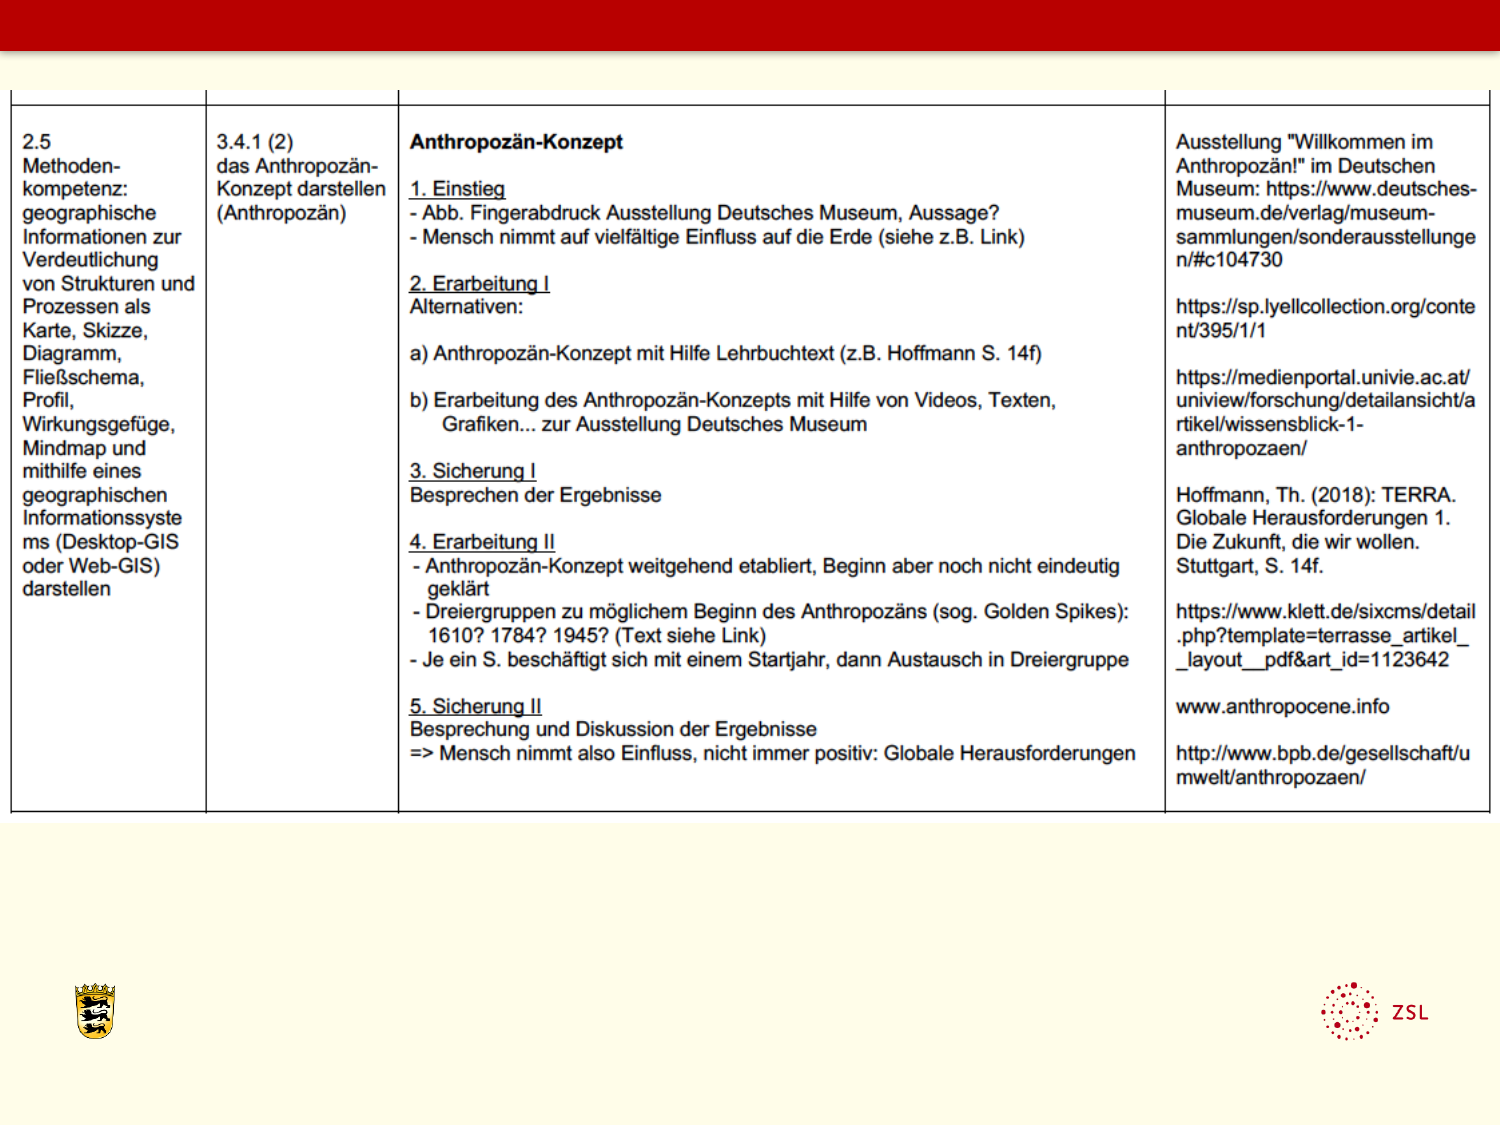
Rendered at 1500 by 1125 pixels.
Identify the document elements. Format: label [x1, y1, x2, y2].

picture [73, 981, 117, 1041]
picture [0, 90, 1500, 823]
picture [1320, 981, 1429, 1041]
